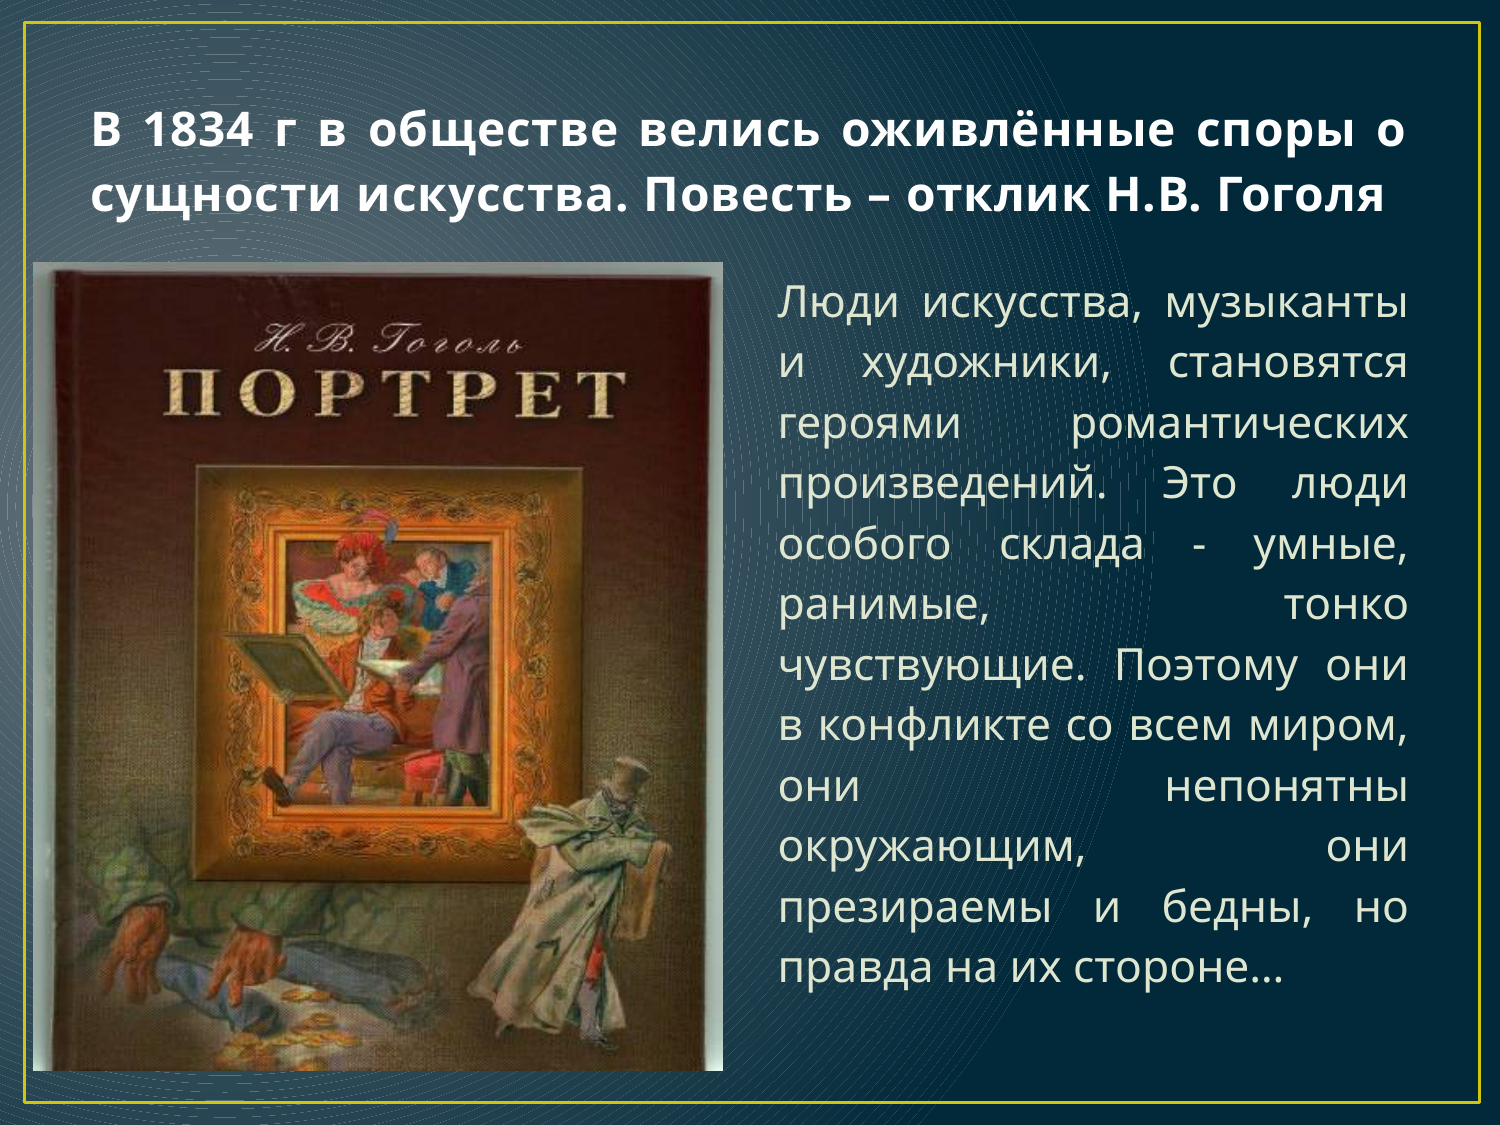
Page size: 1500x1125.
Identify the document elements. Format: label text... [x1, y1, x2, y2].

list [33, 262, 724, 1071]
title В 1834 г в обществе велись оживлённые споры о сущности искусства. Повесть – отклик Н.В. Гоголя [75, 45, 1425, 233]
list Люди искусства, музыканты и художники, становятся героями романтических произведений. Это люди особого склада - умные, ранимые, тонко чувствующие. Поэтому они в конфликте со всем миром, они непонятны окружающим, они презираемы и бедны, но правда на их стороне… [762, 262, 1425, 1005]
